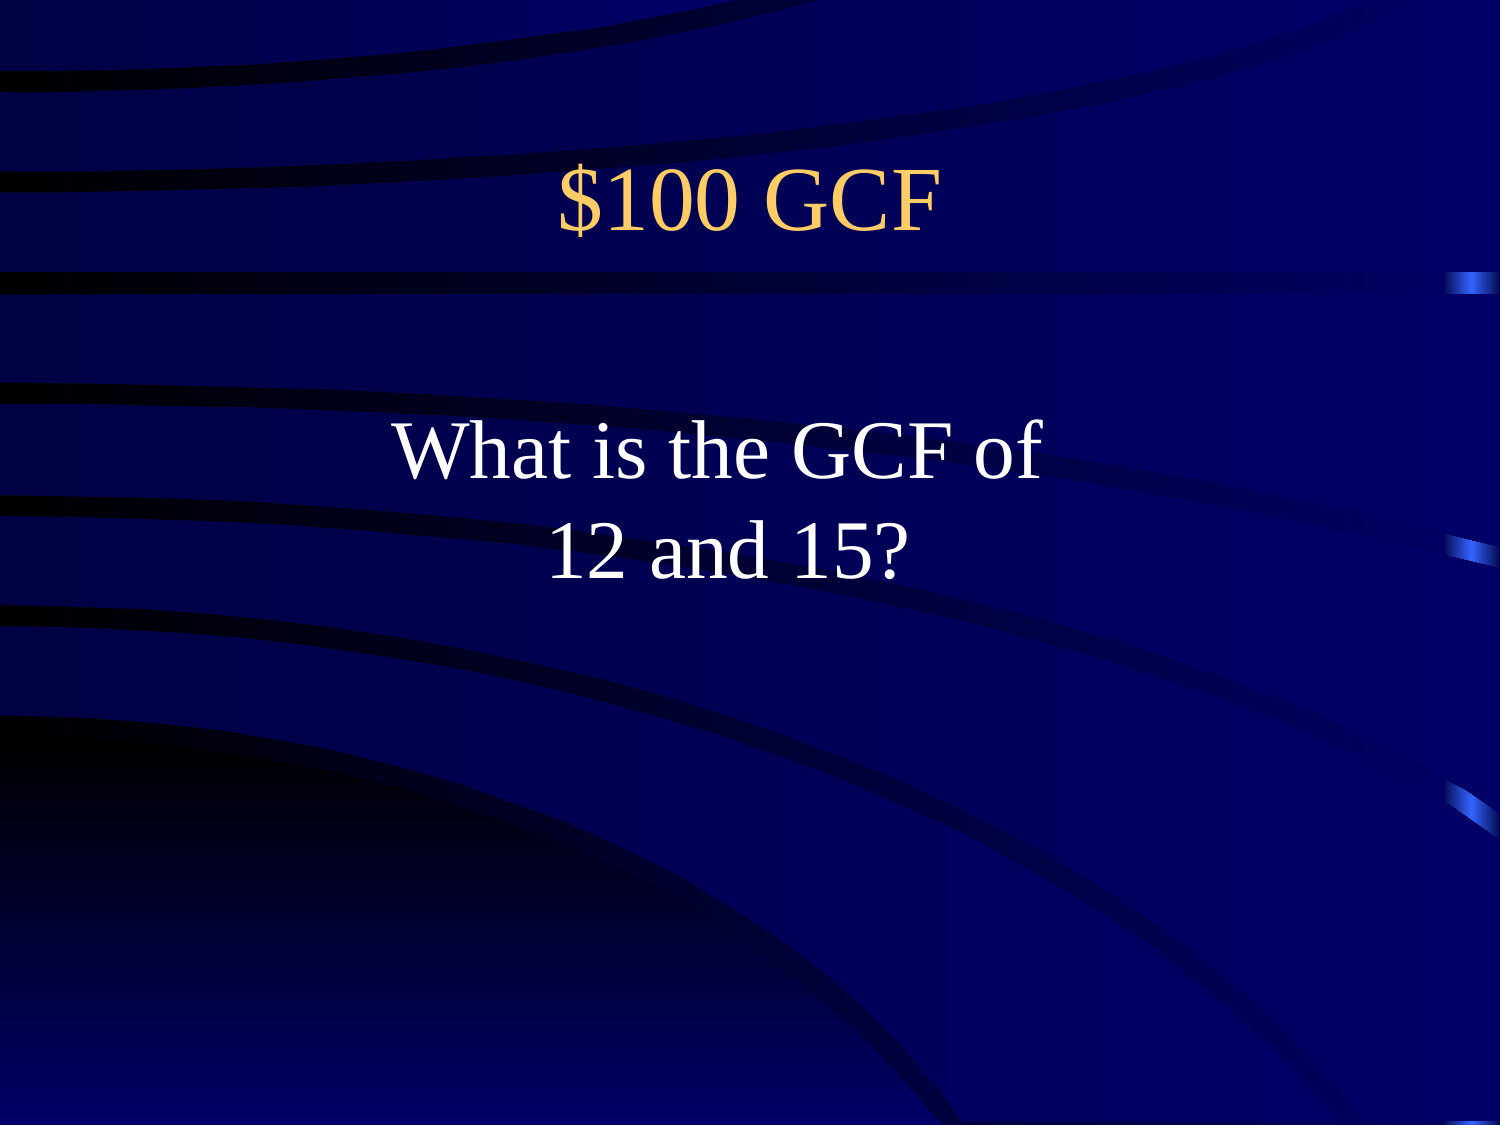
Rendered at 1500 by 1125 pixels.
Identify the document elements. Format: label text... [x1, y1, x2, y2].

title $100 GCF [112, 99, 1388, 288]
text_box What is the GCF of 12 and 15? [249, 387, 1207, 603]
